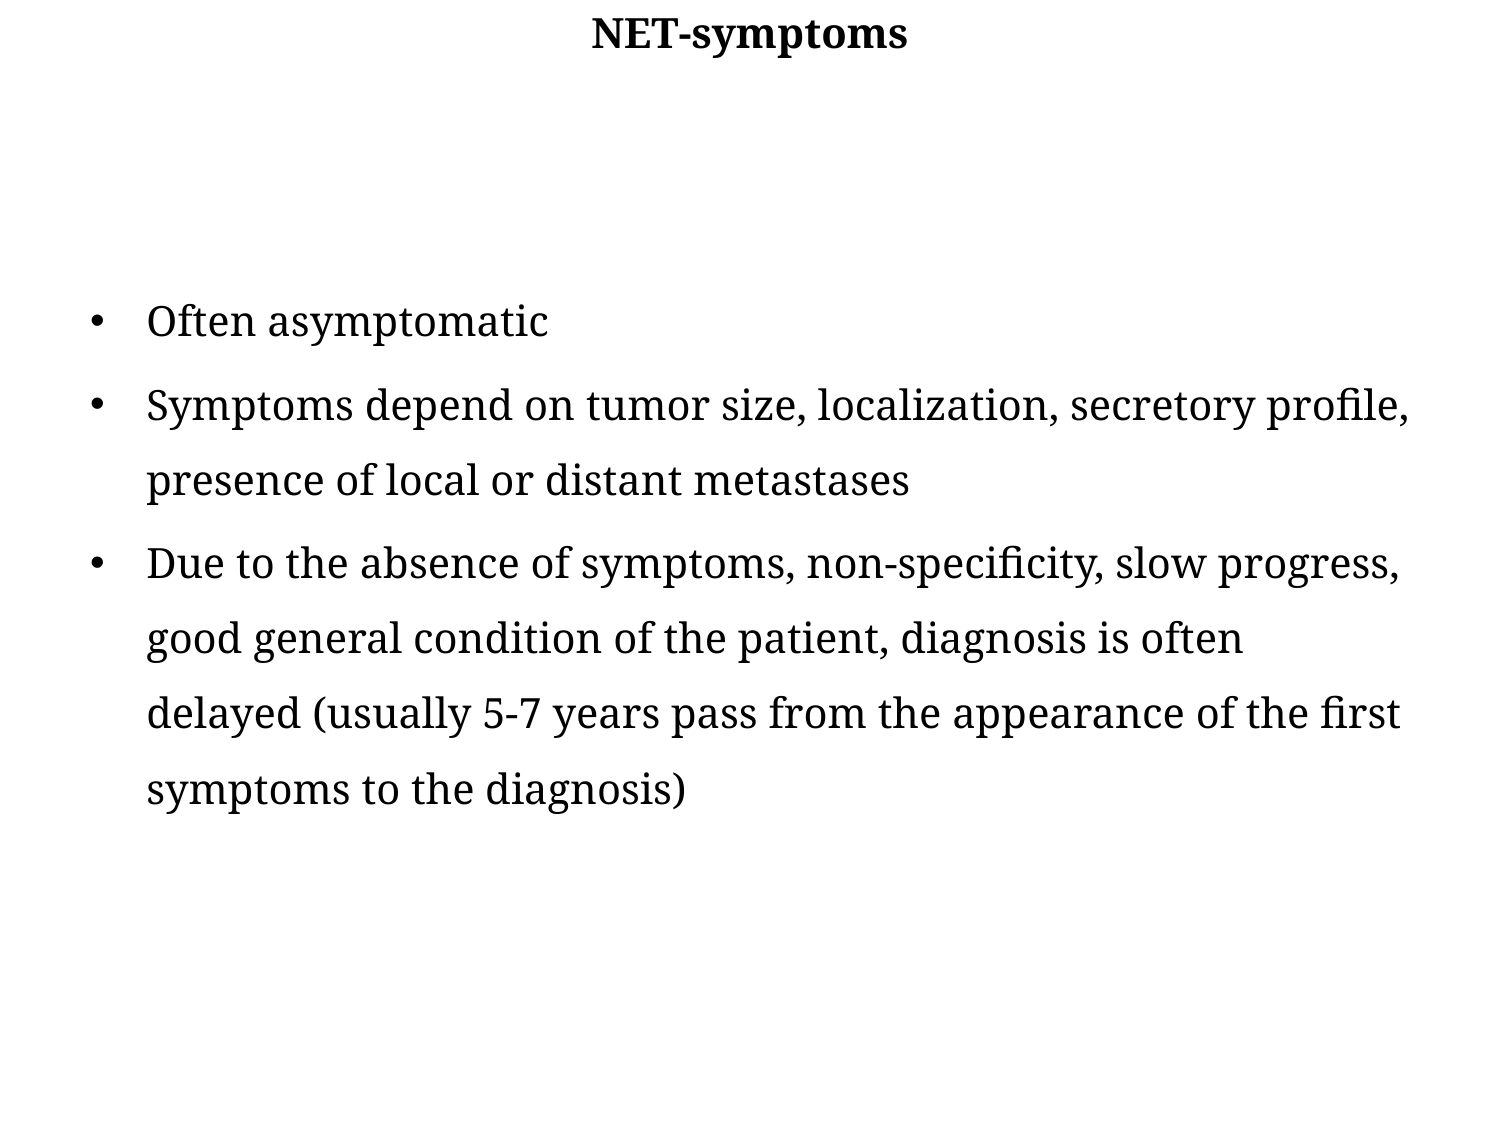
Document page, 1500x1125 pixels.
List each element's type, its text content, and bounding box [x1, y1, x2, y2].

text_box NET-symptoms [0, 0, 1500, 63]
list Often asymptomatic Symptoms depend on tumor size, localization, secretory profile, presence of local or distant metastases Due to the absence of symptoms, non-specificity, slow progress, good general condition of the patient, diagnosis is often delayed (usually 5-7 years pass from the appearance of the first symptoms to the diagnosis) [75, 262, 1425, 1005]
